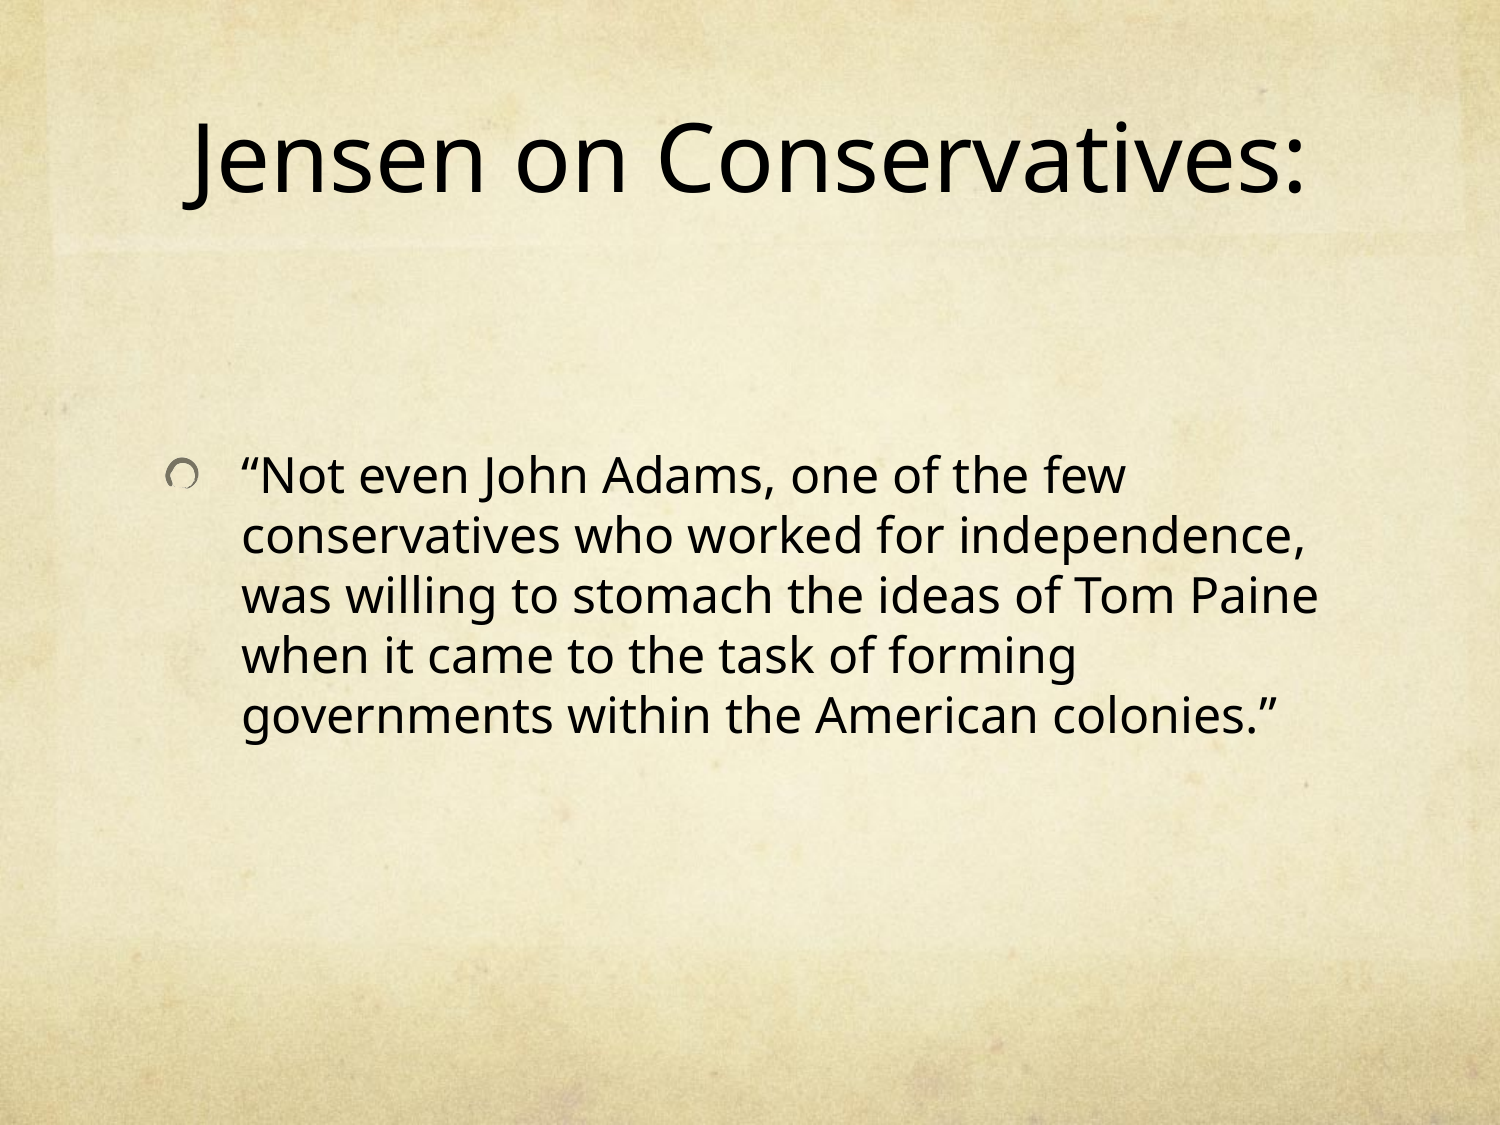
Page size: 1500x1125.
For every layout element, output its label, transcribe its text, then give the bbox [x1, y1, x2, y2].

title Jensen on Conservatives: [150, 82, 1350, 225]
list “Not even John Adams, one of the few conservatives who worked for independence, was willing to stomach the ideas of Tom Paine when it came to the task of forming governments within the American colonies.” [150, 435, 1350, 1102]
picture [0, 0, 1500, 1125]
